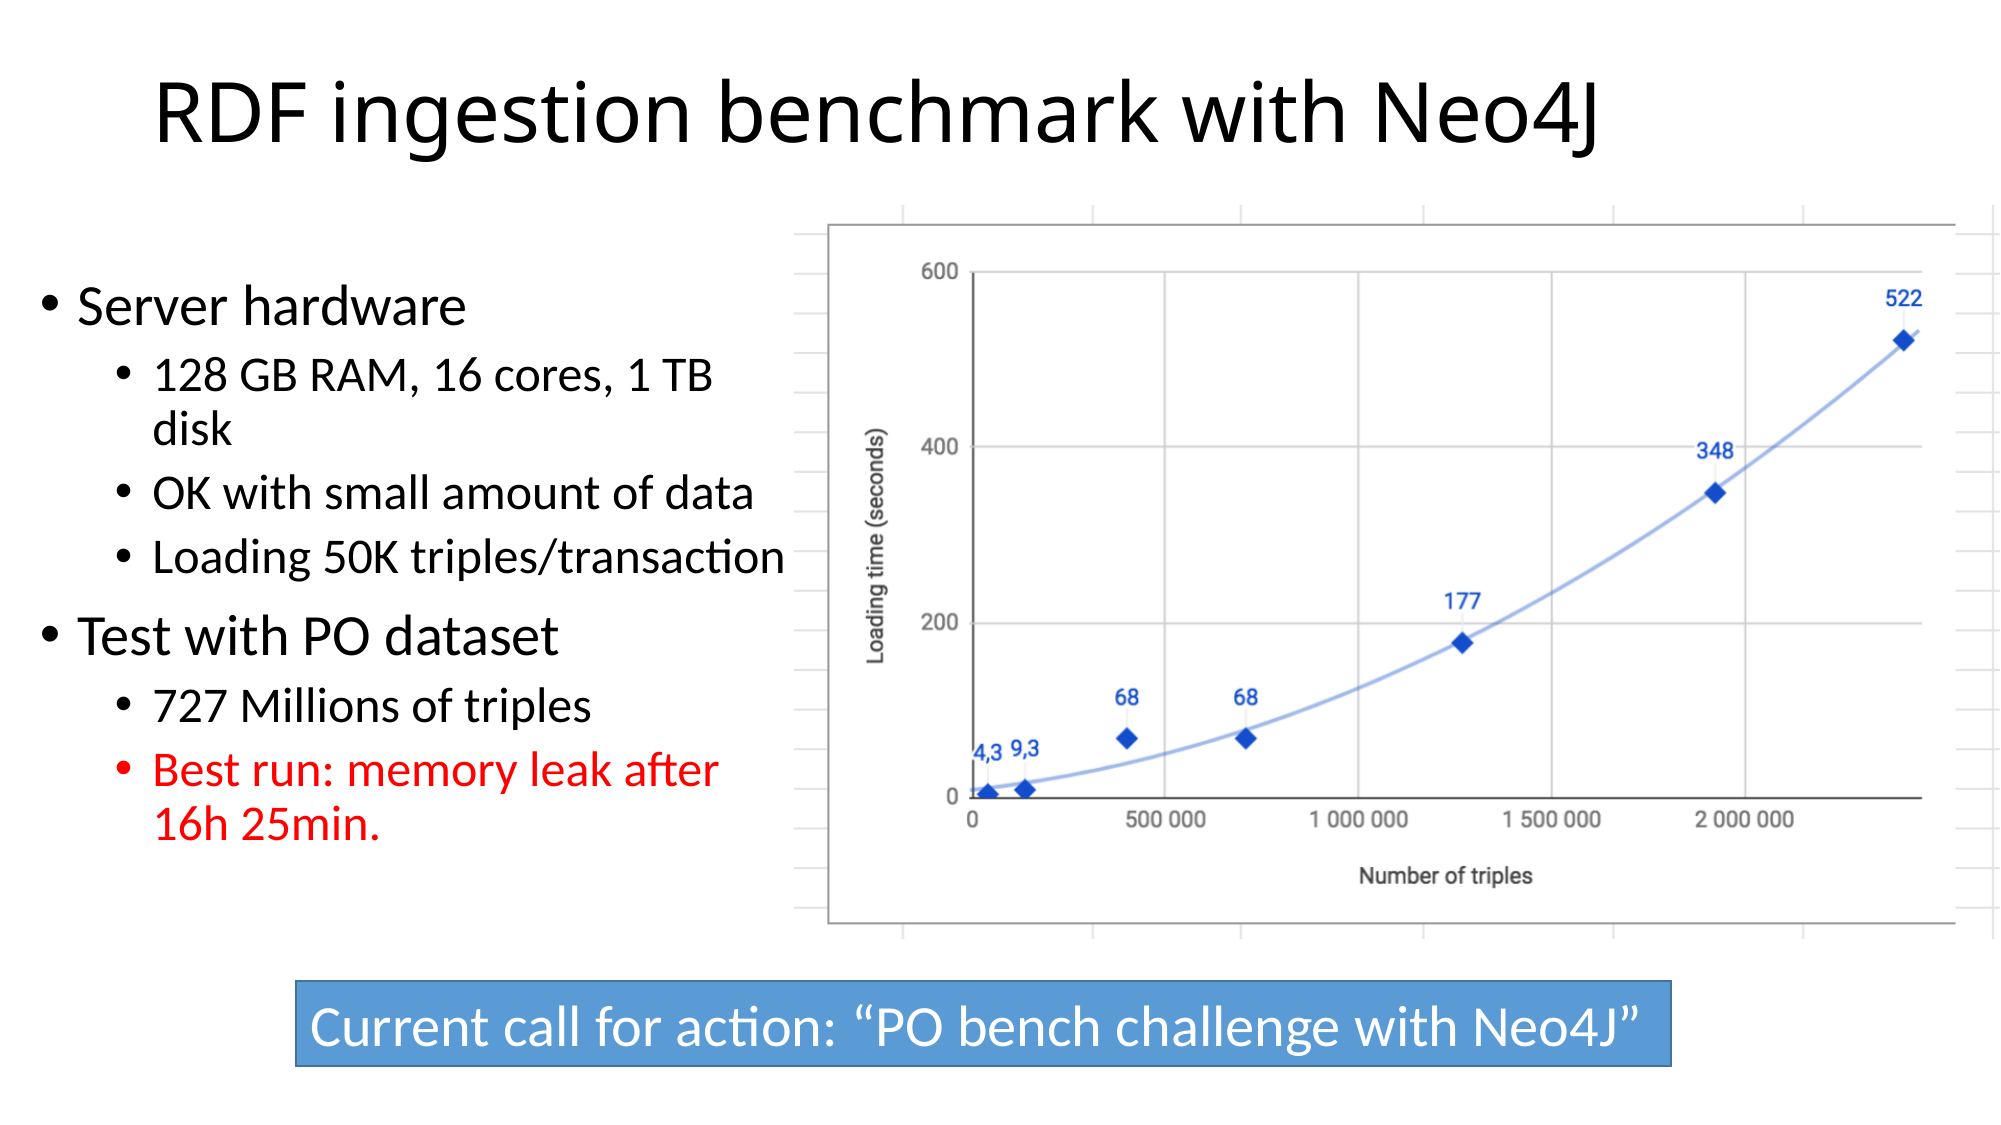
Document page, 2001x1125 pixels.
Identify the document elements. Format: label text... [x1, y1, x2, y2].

list Server hardware 128 GB RAM, 16 cores, 1 TB disk OK with small amount of data Loading 50K triples/transaction Test with PO dataset 727 Millions of triples Best run: memory leak after 16h 25min. [25, 267, 817, 982]
text_box Current call for action: “PO bench challenge with Neo4J” [295, 980, 1672, 1067]
title RDF ingestion benchmark with Neo4J [137, 6, 1863, 225]
picture [794, 205, 2000, 940]
